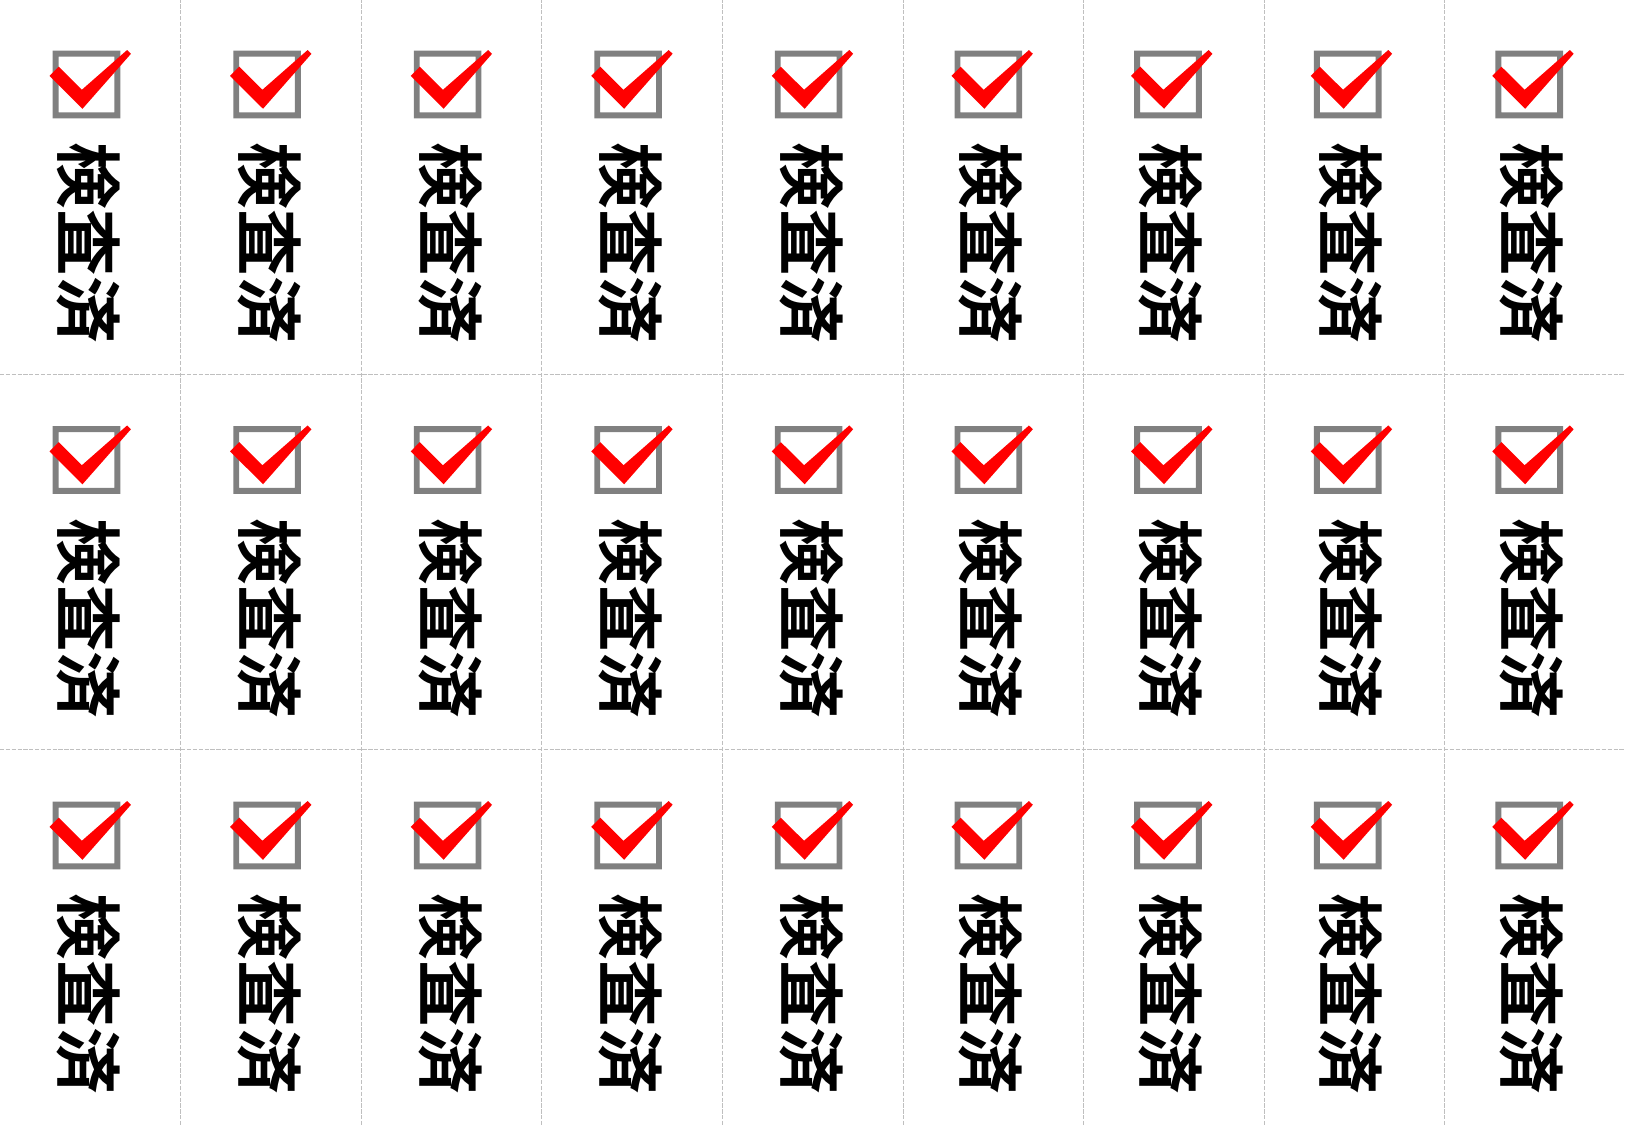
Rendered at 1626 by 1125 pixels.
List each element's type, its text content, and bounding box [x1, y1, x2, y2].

text_box 検査済 [1311, 138, 1392, 348]
text_box 検査済 [230, 138, 312, 348]
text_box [1492, 49, 1574, 119]
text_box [591, 49, 673, 119]
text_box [771, 49, 854, 119]
text_box 検査済 [951, 889, 1033, 1099]
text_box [591, 800, 673, 870]
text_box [951, 425, 1033, 494]
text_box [771, 800, 854, 870]
text_box 検査済 [772, 889, 853, 1099]
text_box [410, 49, 493, 119]
text_box 検査済 [1311, 889, 1392, 1099]
text_box 検査済 [1311, 513, 1392, 724]
text_box 検査済 [1131, 513, 1213, 724]
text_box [410, 425, 493, 494]
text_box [49, 425, 131, 494]
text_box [951, 49, 1033, 119]
text_box 検査済 [1492, 889, 1574, 1099]
text_box 検査済 [591, 138, 673, 348]
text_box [1492, 800, 1574, 870]
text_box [1310, 800, 1393, 870]
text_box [1310, 425, 1393, 494]
text_box 検査済 [1492, 138, 1574, 348]
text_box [49, 800, 131, 870]
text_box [230, 800, 312, 870]
text_box 検査済 [230, 889, 312, 1099]
text_box 検査済 [951, 513, 1033, 724]
text_box 検査済 [49, 889, 131, 1099]
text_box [230, 425, 312, 494]
text_box 検査済 [49, 138, 131, 348]
text_box 検査済 [49, 513, 131, 724]
text_box 検査済 [591, 889, 673, 1099]
text_box 検査済 [772, 138, 853, 348]
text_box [49, 49, 131, 119]
text_box 検査済 [230, 513, 312, 724]
text_box 検査済 [410, 138, 492, 348]
text_box 検査済 [1131, 138, 1213, 348]
text_box 検査済 [951, 138, 1033, 348]
text_box 検査済 [410, 513, 492, 724]
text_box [1131, 800, 1213, 870]
text_box 検査済 [772, 513, 853, 724]
text_box 検査済 [410, 889, 492, 1099]
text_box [771, 425, 854, 494]
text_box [1131, 425, 1213, 494]
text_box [230, 49, 312, 119]
text_box 検査済 [591, 513, 673, 724]
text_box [1310, 49, 1393, 119]
text_box 検査済 [1131, 889, 1213, 1099]
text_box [1492, 425, 1574, 494]
text_box 検査済 [1492, 513, 1574, 724]
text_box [591, 425, 673, 494]
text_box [410, 800, 493, 870]
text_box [1131, 49, 1213, 119]
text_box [951, 800, 1033, 870]
